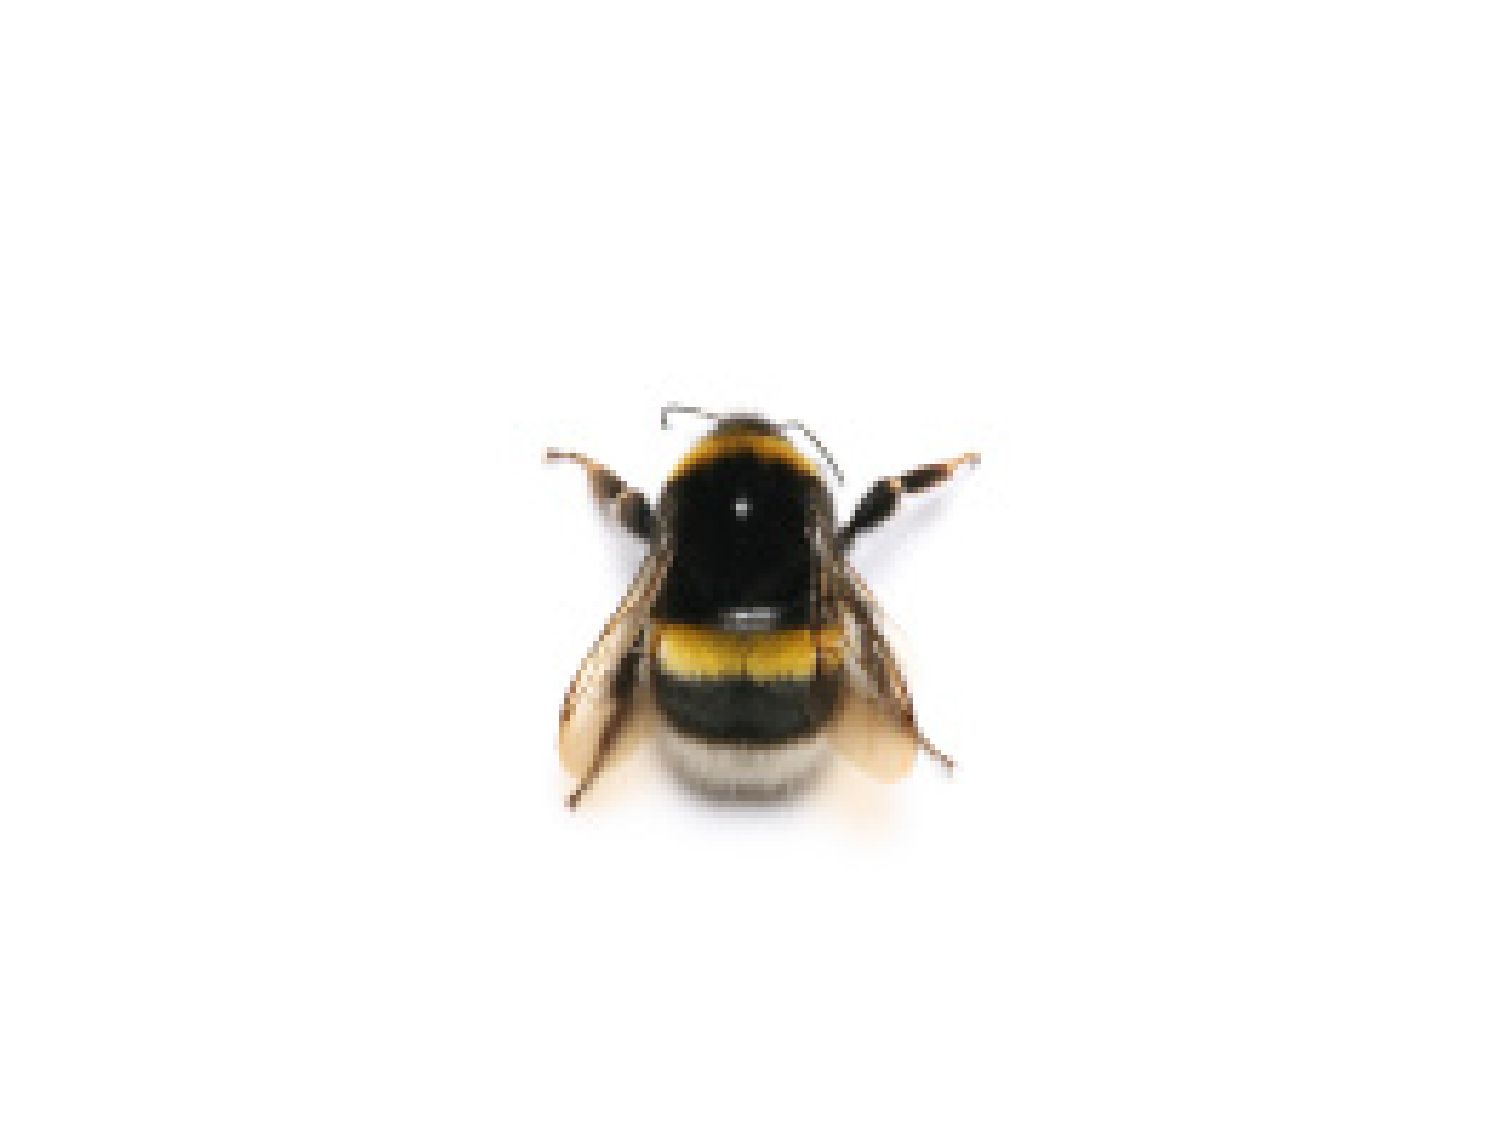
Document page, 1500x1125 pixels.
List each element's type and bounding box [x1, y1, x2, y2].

picture [462, 282, 1033, 910]
